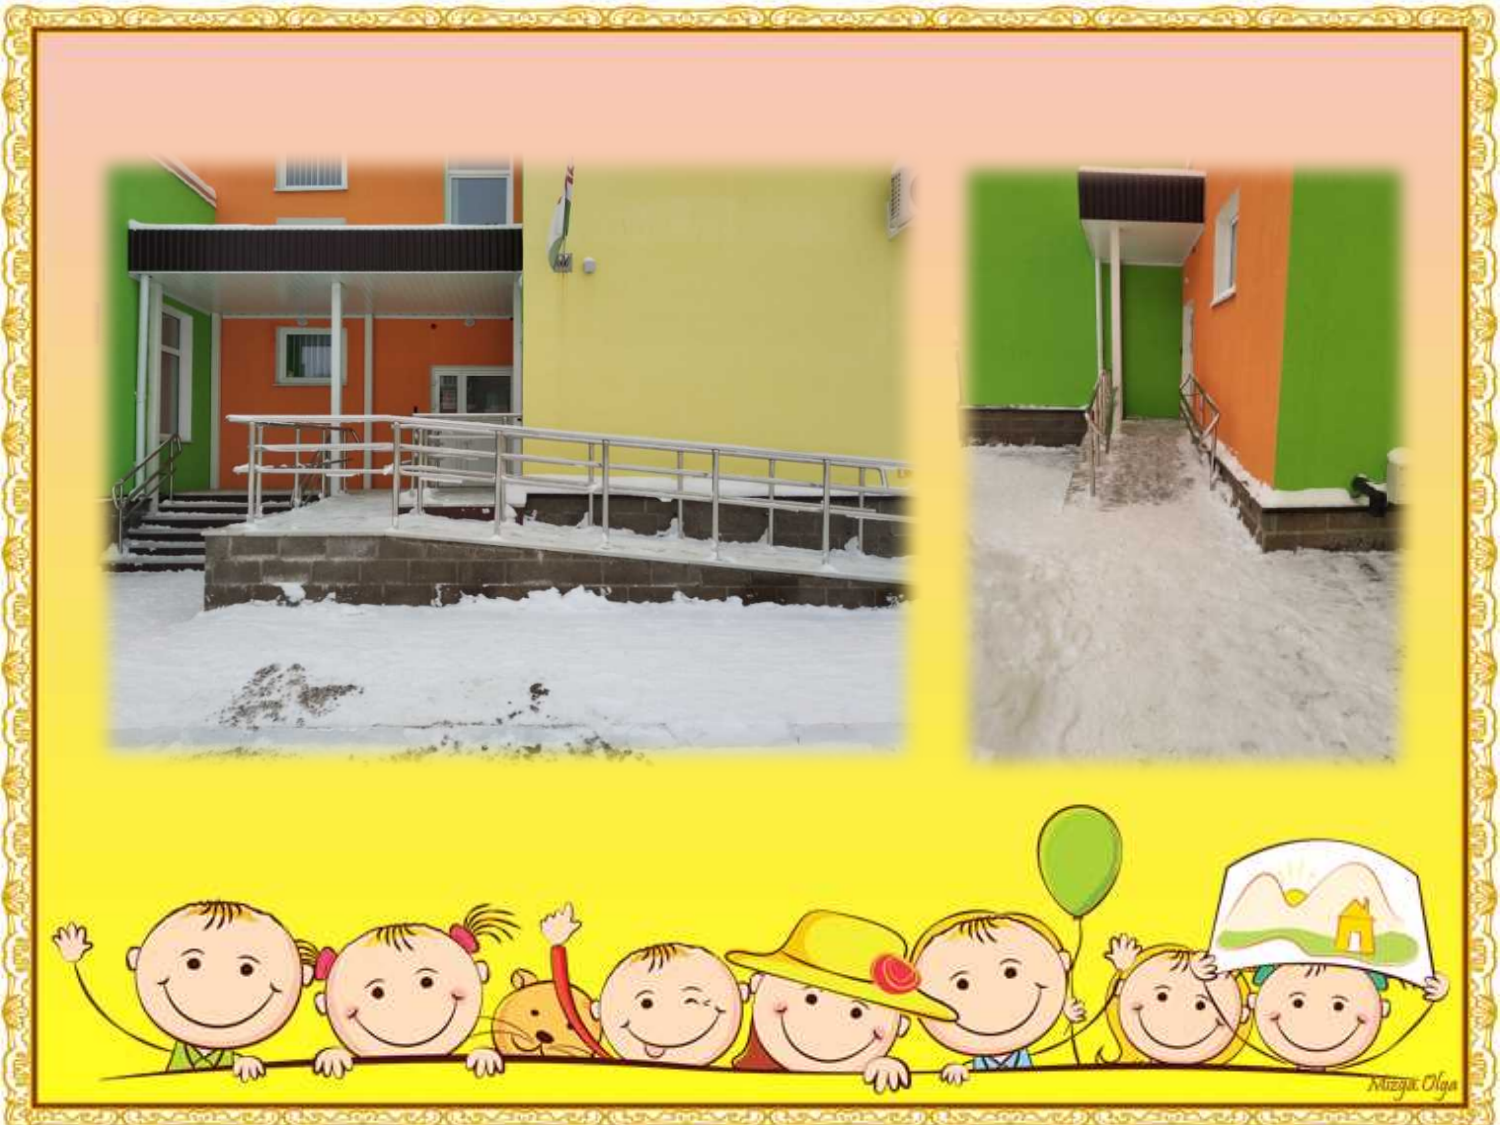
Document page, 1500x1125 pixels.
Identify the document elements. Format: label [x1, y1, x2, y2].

list [89, 147, 926, 774]
picture [0, 0, 1500, 1125]
